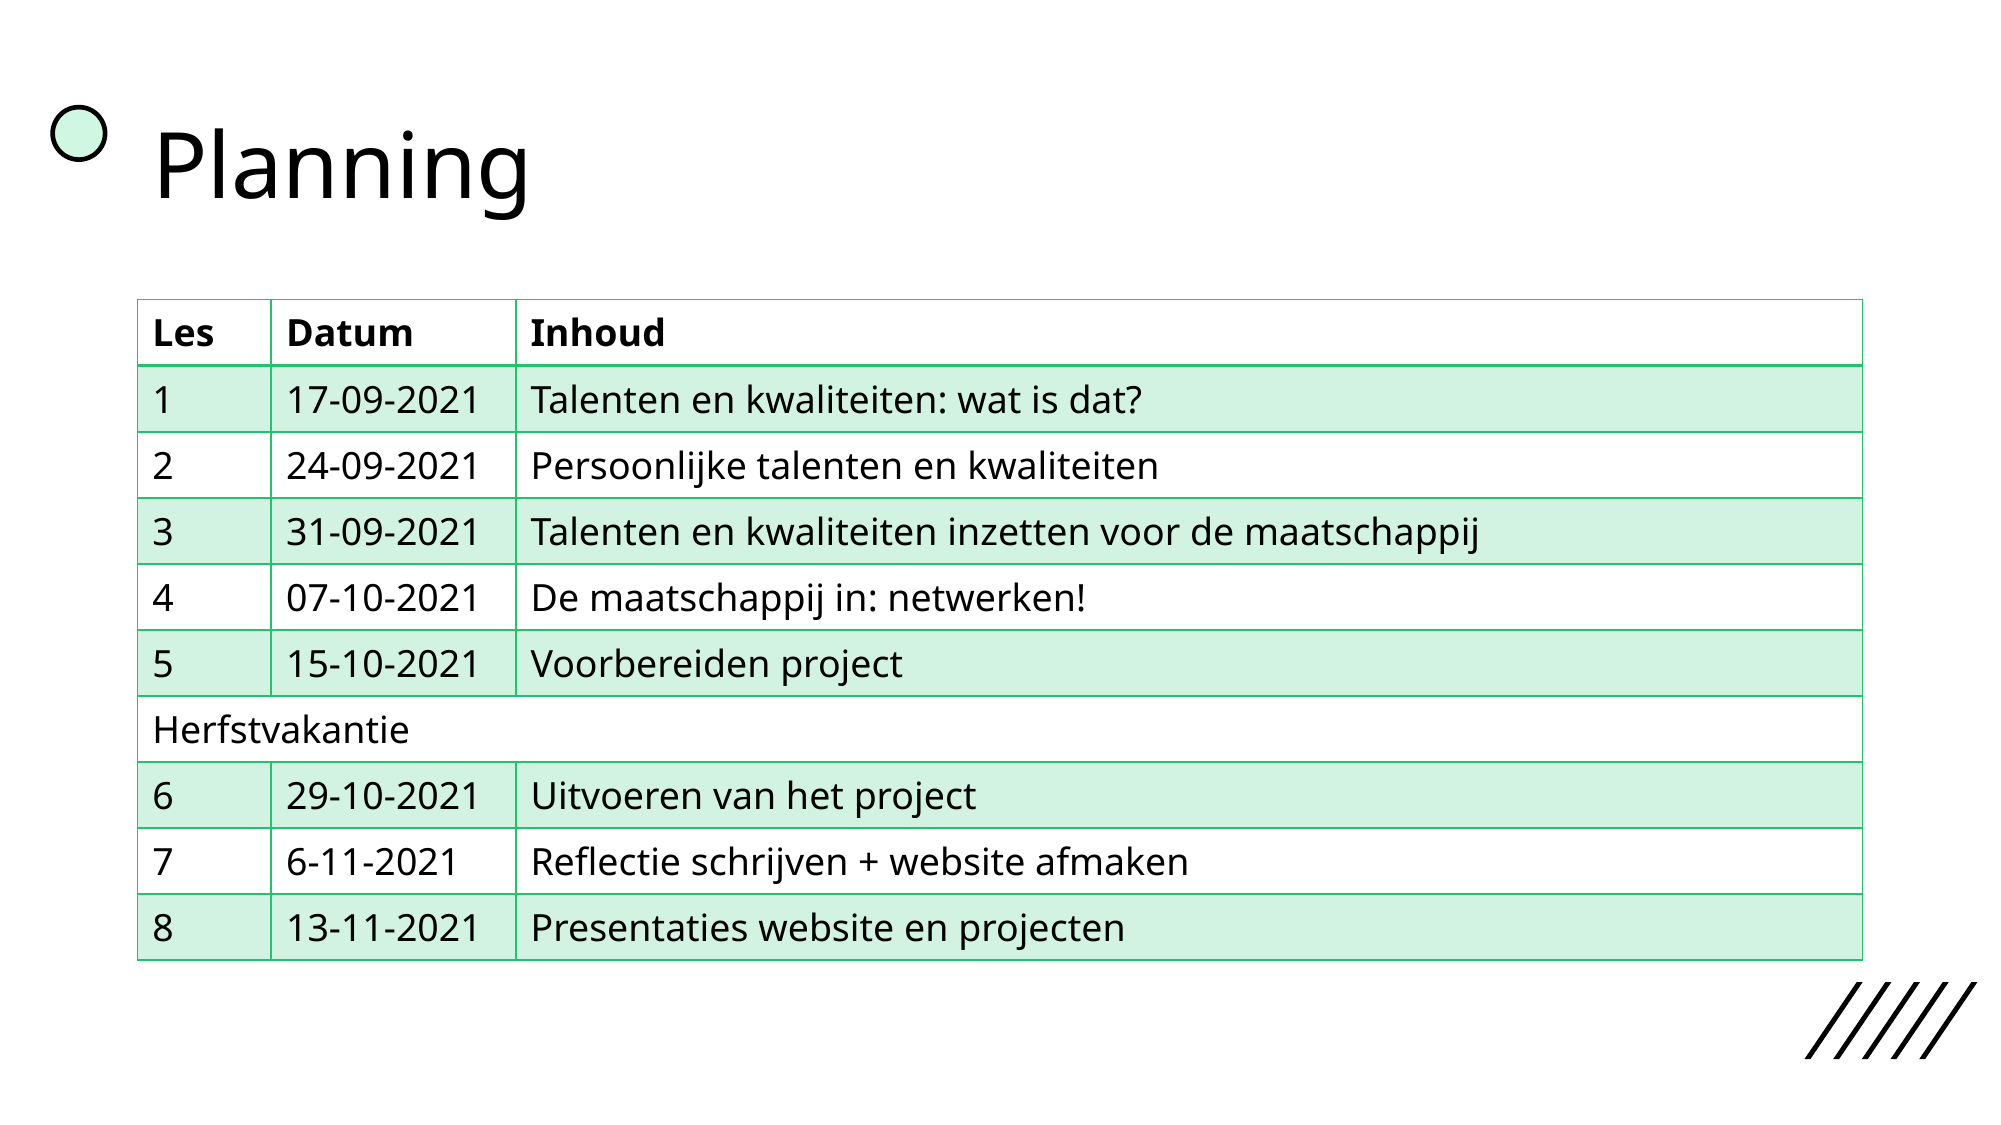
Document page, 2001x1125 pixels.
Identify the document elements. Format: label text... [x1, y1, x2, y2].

table_cell Persoonlijke talenten en kwaliteiten [517, 433, 1862, 497]
table_cell 6-11-2021 [272, 829, 515, 893]
table_cell Talenten en kwaliteiten inzetten voor de maatschappij [517, 499, 1862, 563]
table_header Datum [272, 300, 515, 364]
table_cell 5 [138, 631, 270, 695]
table_cell Herfstvakantie [138, 697, 1862, 761]
table_cell 24-09-2021 [272, 433, 515, 497]
table_header Les [138, 300, 270, 364]
table_cell 2 [138, 433, 270, 497]
table_header Inhoud [517, 300, 1862, 364]
table_cell Talenten en kwaliteiten: wat is dat? [517, 367, 1862, 431]
table_cell Presentaties website en projecten [517, 895, 1862, 959]
table_cell 1 [138, 367, 270, 431]
title Planning [137, 59, 1863, 278]
table_cell De maatschappij in: netwerken! [517, 565, 1862, 629]
table_cell 17-09-2021 [272, 367, 515, 431]
table_cell Reflectie schrijven + website afmaken [517, 829, 1862, 893]
table_cell 15-10-2021 [272, 631, 515, 695]
table_cell 4 [138, 565, 270, 629]
table_cell 8 [138, 895, 270, 959]
table_cell Voorbereiden project [517, 631, 1862, 695]
table_cell Uitvoeren van het project [517, 763, 1862, 827]
table_cell 13-11-2021 [272, 895, 515, 959]
table_cell 29-10-2021 [272, 763, 515, 827]
table_cell 3 [138, 499, 270, 563]
table_cell 31-09-2021 [272, 499, 515, 563]
table_cell 7 [138, 829, 270, 893]
table_cell 6 [138, 763, 270, 827]
table_cell 07-10-2021 [272, 565, 515, 629]
